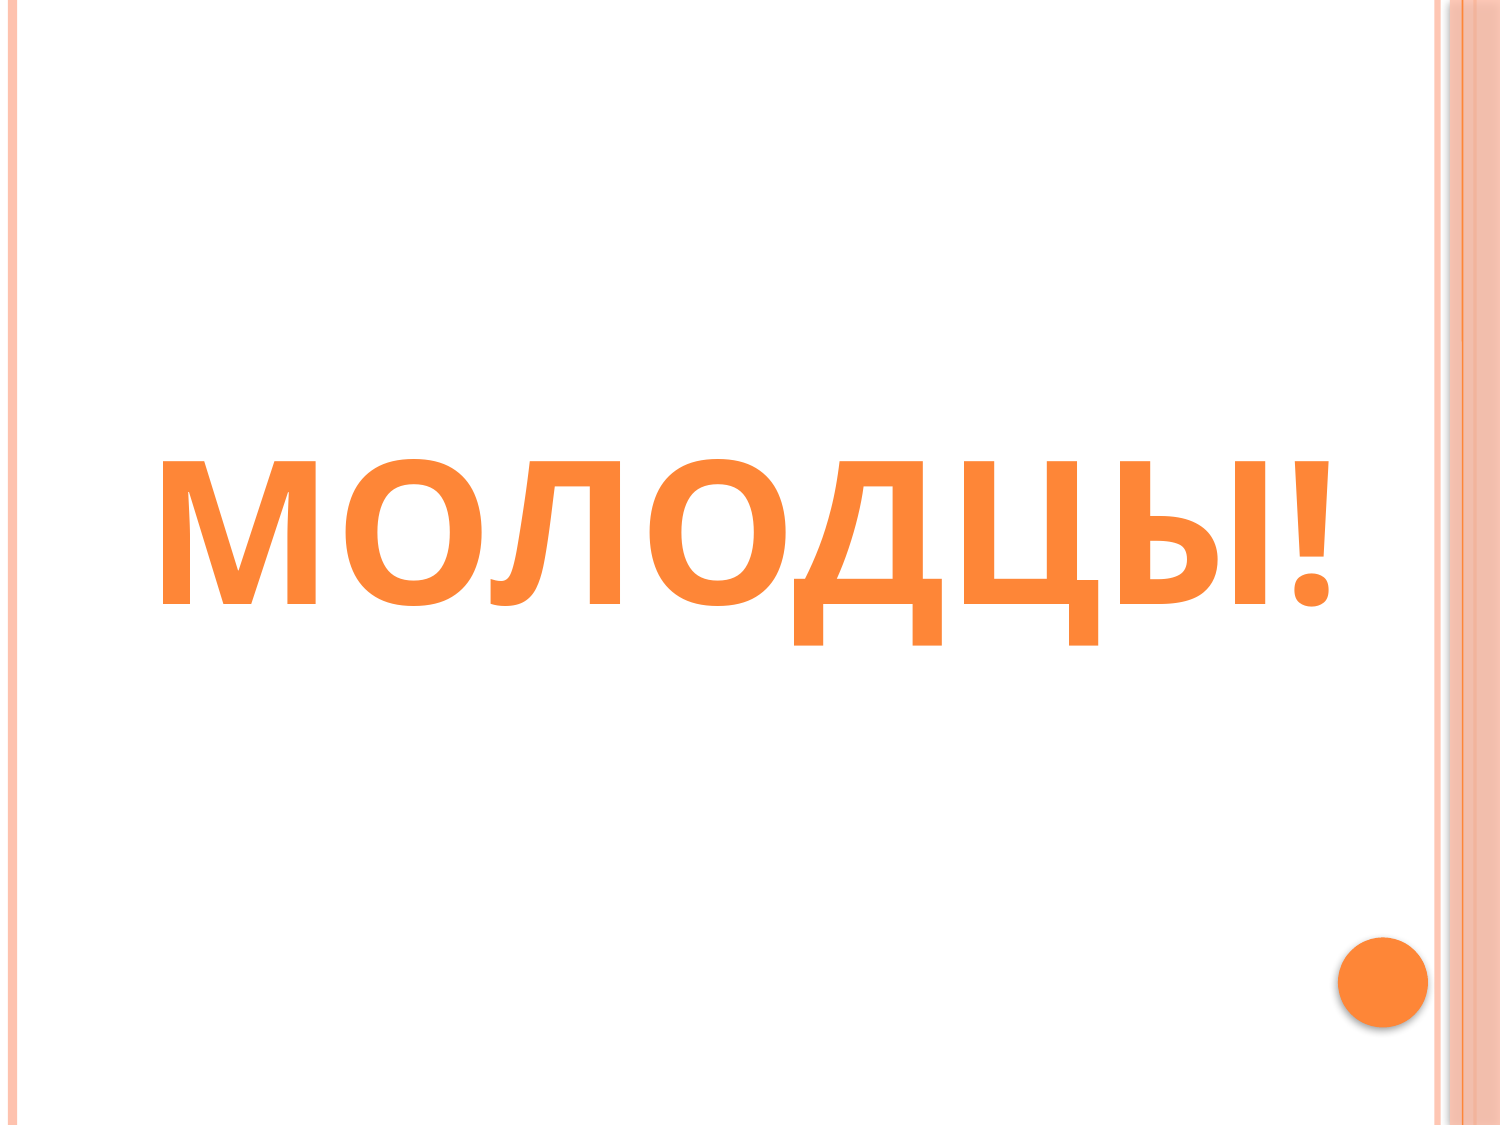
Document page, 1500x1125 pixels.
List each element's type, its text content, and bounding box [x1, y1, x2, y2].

text_box МОЛОДЦЫ! [41, 397, 1446, 652]
